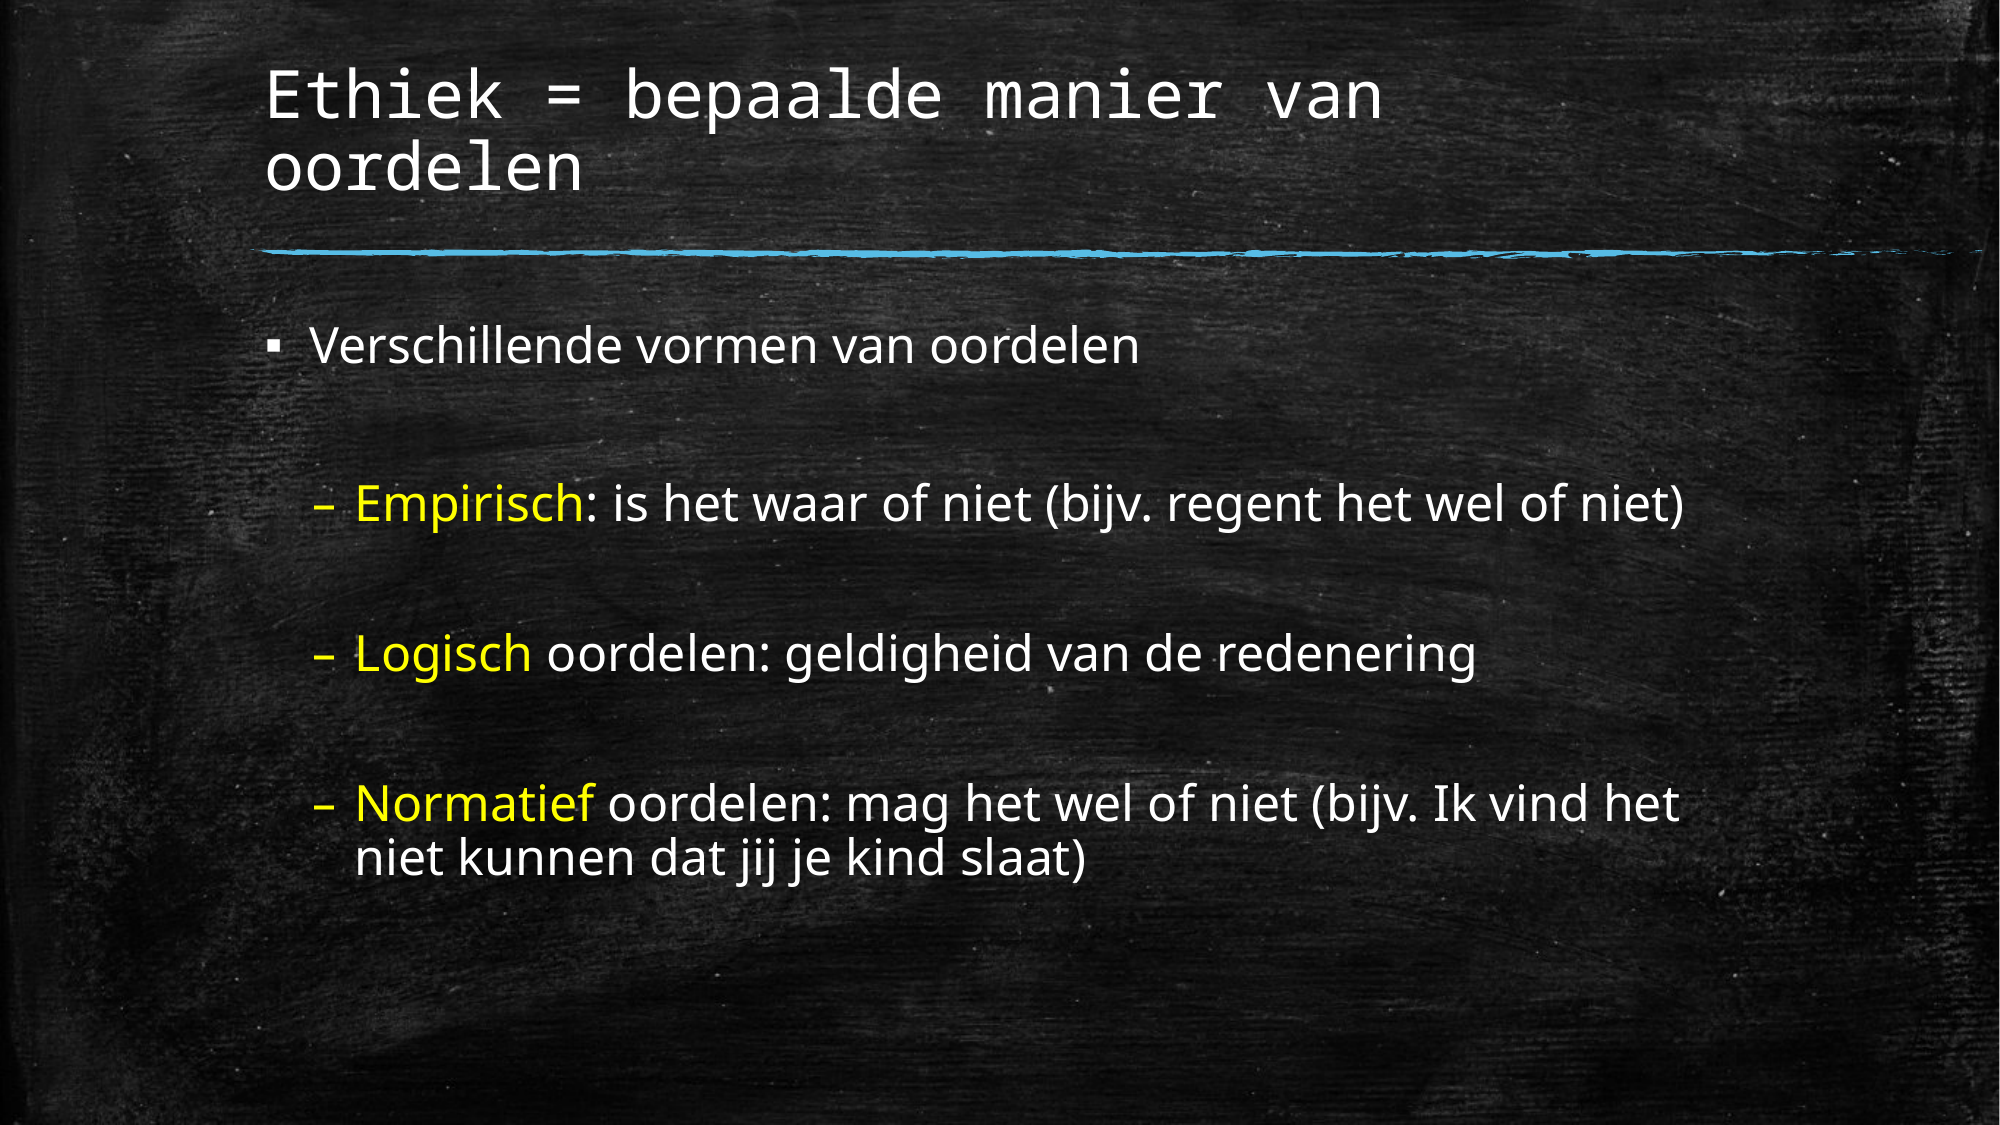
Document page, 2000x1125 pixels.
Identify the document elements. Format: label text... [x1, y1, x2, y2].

list Verschillende vormen van oordelen Empirisch: is het waar of niet (bijv. regent het wel of niet) Logisch oordelen: geldigheid van de redenering Normatief oordelen: mag het wel of niet (bijv. Ik vind het niet kunnen dat jij je kind slaat) [249, 312, 1750, 1013]
title Ethiek = bepaalde manier van oordelen [249, 45, 1750, 213]
